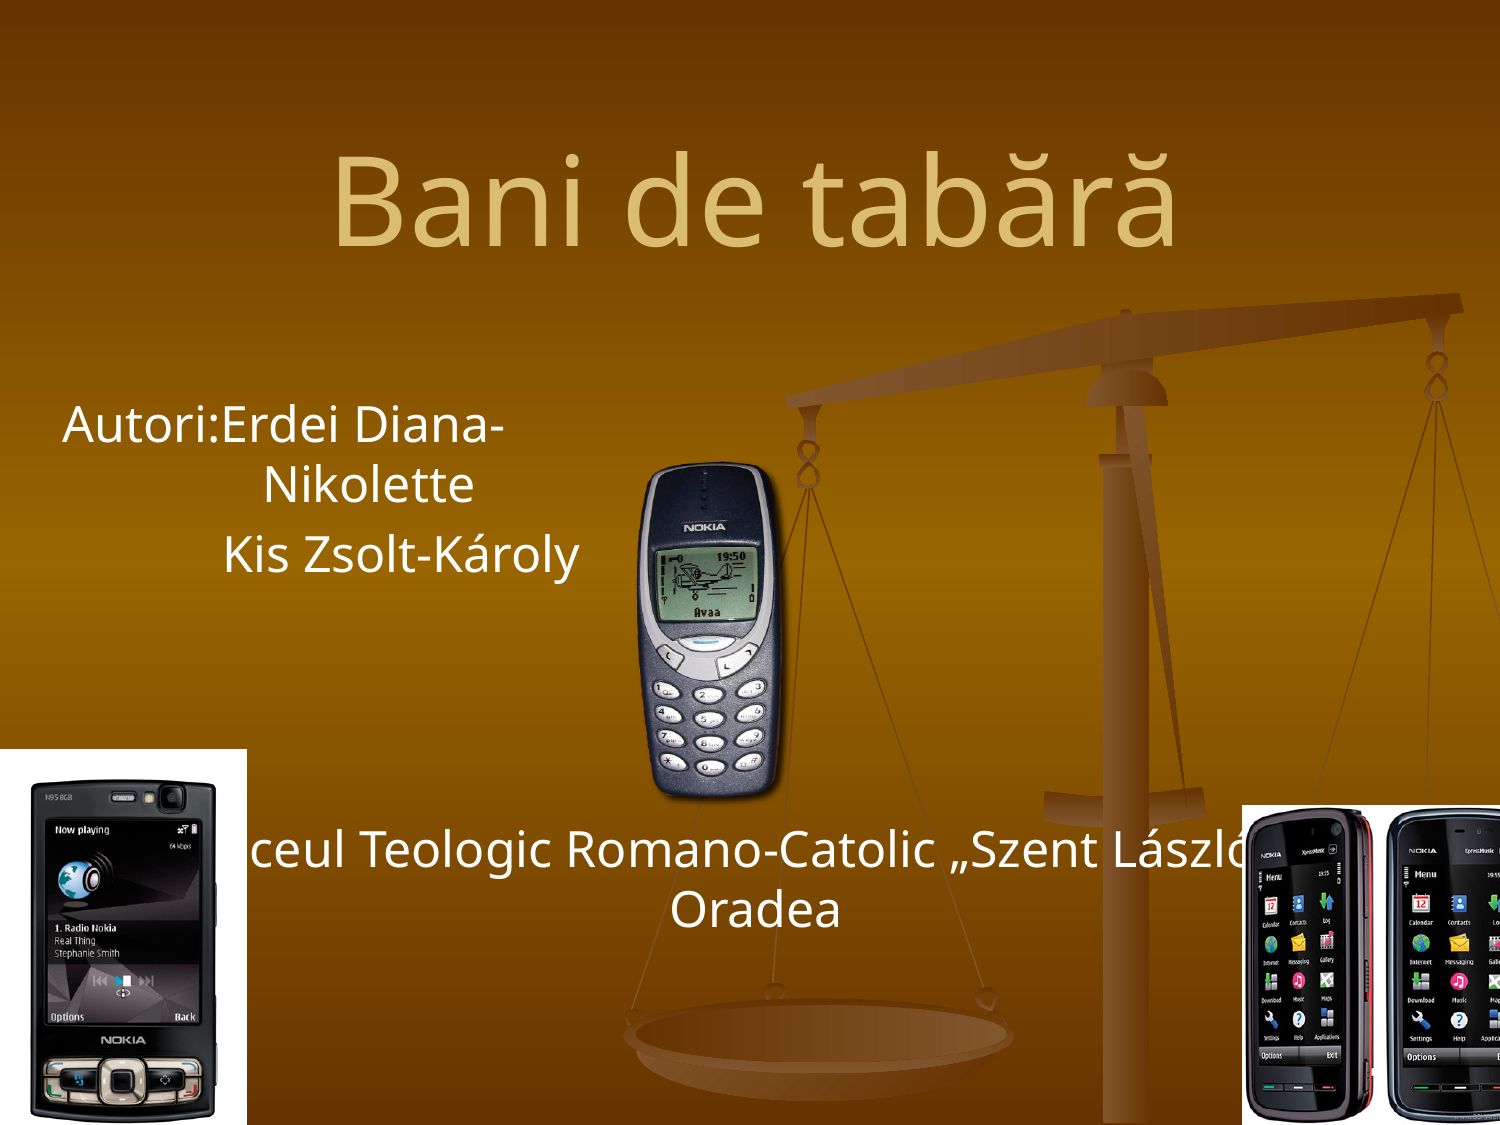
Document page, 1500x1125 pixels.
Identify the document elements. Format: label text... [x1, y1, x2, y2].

picture [0, 749, 247, 1125]
picture [1241, 805, 1500, 1125]
picture [631, 455, 796, 811]
text_box Liceul Teologic Romano-Catolic „Szent László” , Oradea [251, 810, 1236, 969]
title Bani de tabără [159, 77, 1353, 280]
subtitle Autori:Erdei Diana- Nikolette Kis Zsolt-Károly [40, 385, 697, 674]
